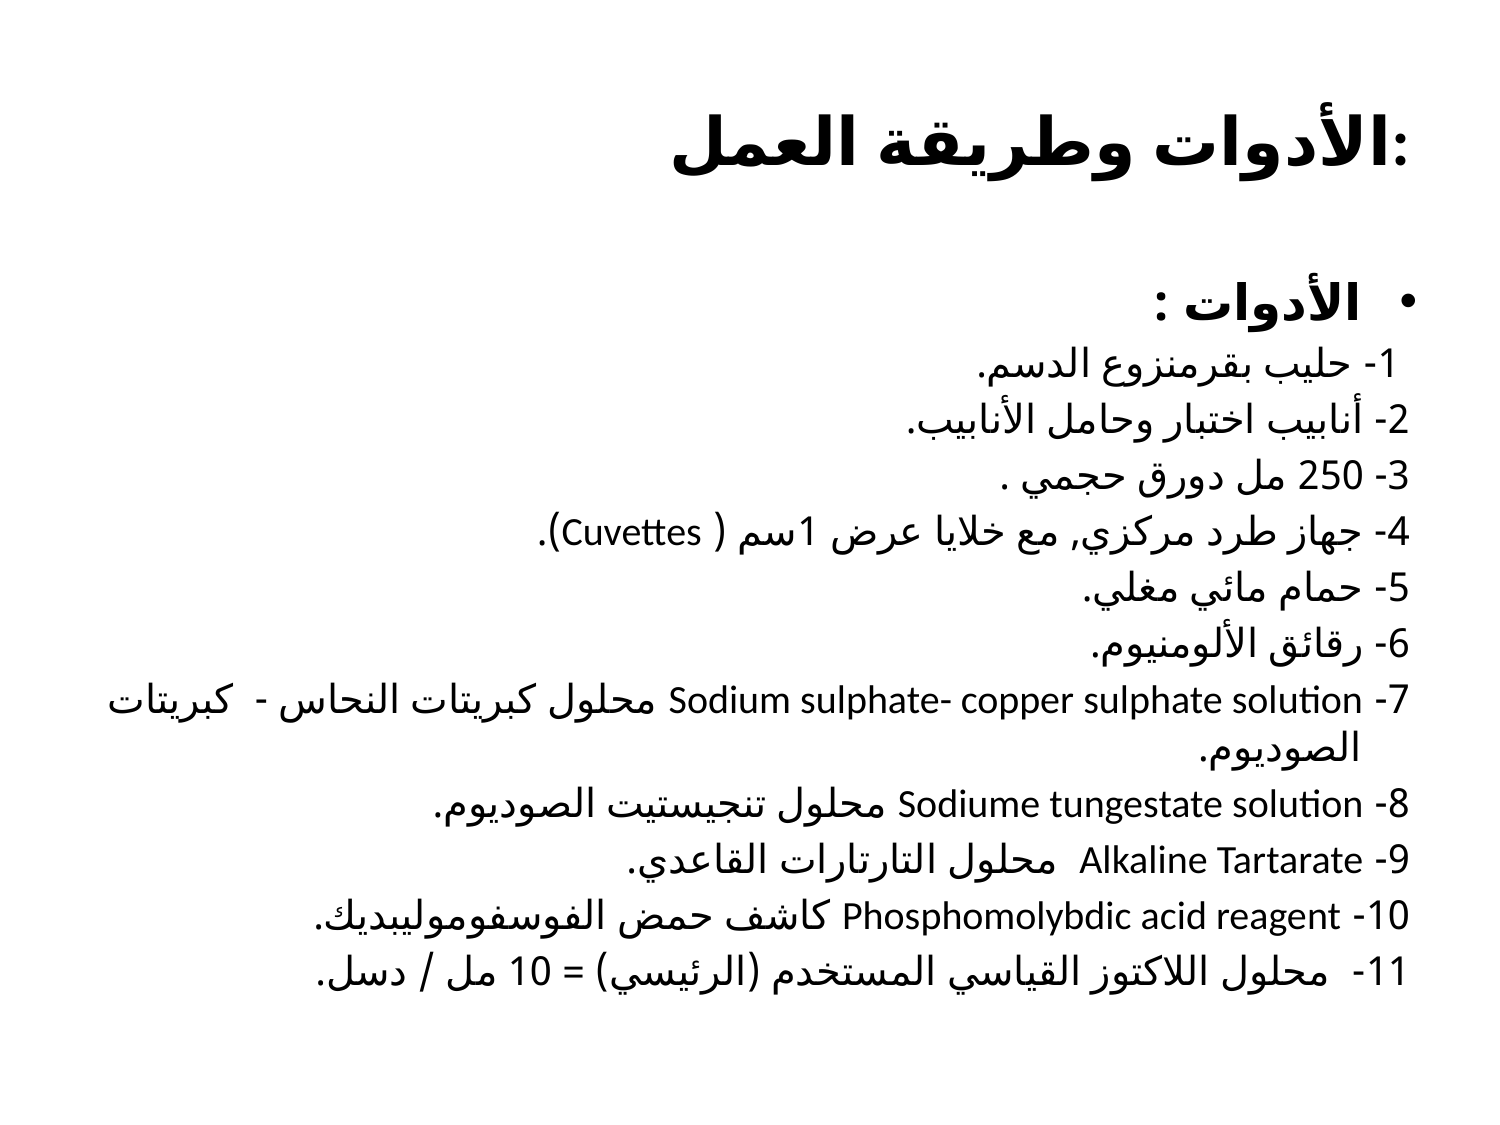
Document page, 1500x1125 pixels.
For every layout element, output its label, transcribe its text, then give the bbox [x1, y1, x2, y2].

list الأدوات : 1- حليب بقرمنزوع الدسم. 2- أنابيب اختبار وحامل الأنابيب. 3- 250 مل دورق حجمي . 4- جهاز طرد مركزي, مع خلايا عرض 1سم ( Cuvettes). 5- حمام مائي مغلي. 6- رقائق الألومنيوم. 7- Sodium sulphate- copper sulphate solution محلول كبريتات النحاس - كبريتات الصوديوم. 8- Sodiume tungestate solution محلول تنجيستيت الصوديوم. 9- Alkaline Tartarate محلول التارتارات القاعدي. 10- Phosphomolybdic acid reagent كاشف حمض الفوسفوموليبديك. 11- محلول اللاكتوز القياسي المستخدم (الرئيسي) = 10 مل / دسل. [75, 262, 1425, 1005]
title الأدوات وطريقة العمل: [75, 45, 1425, 233]
